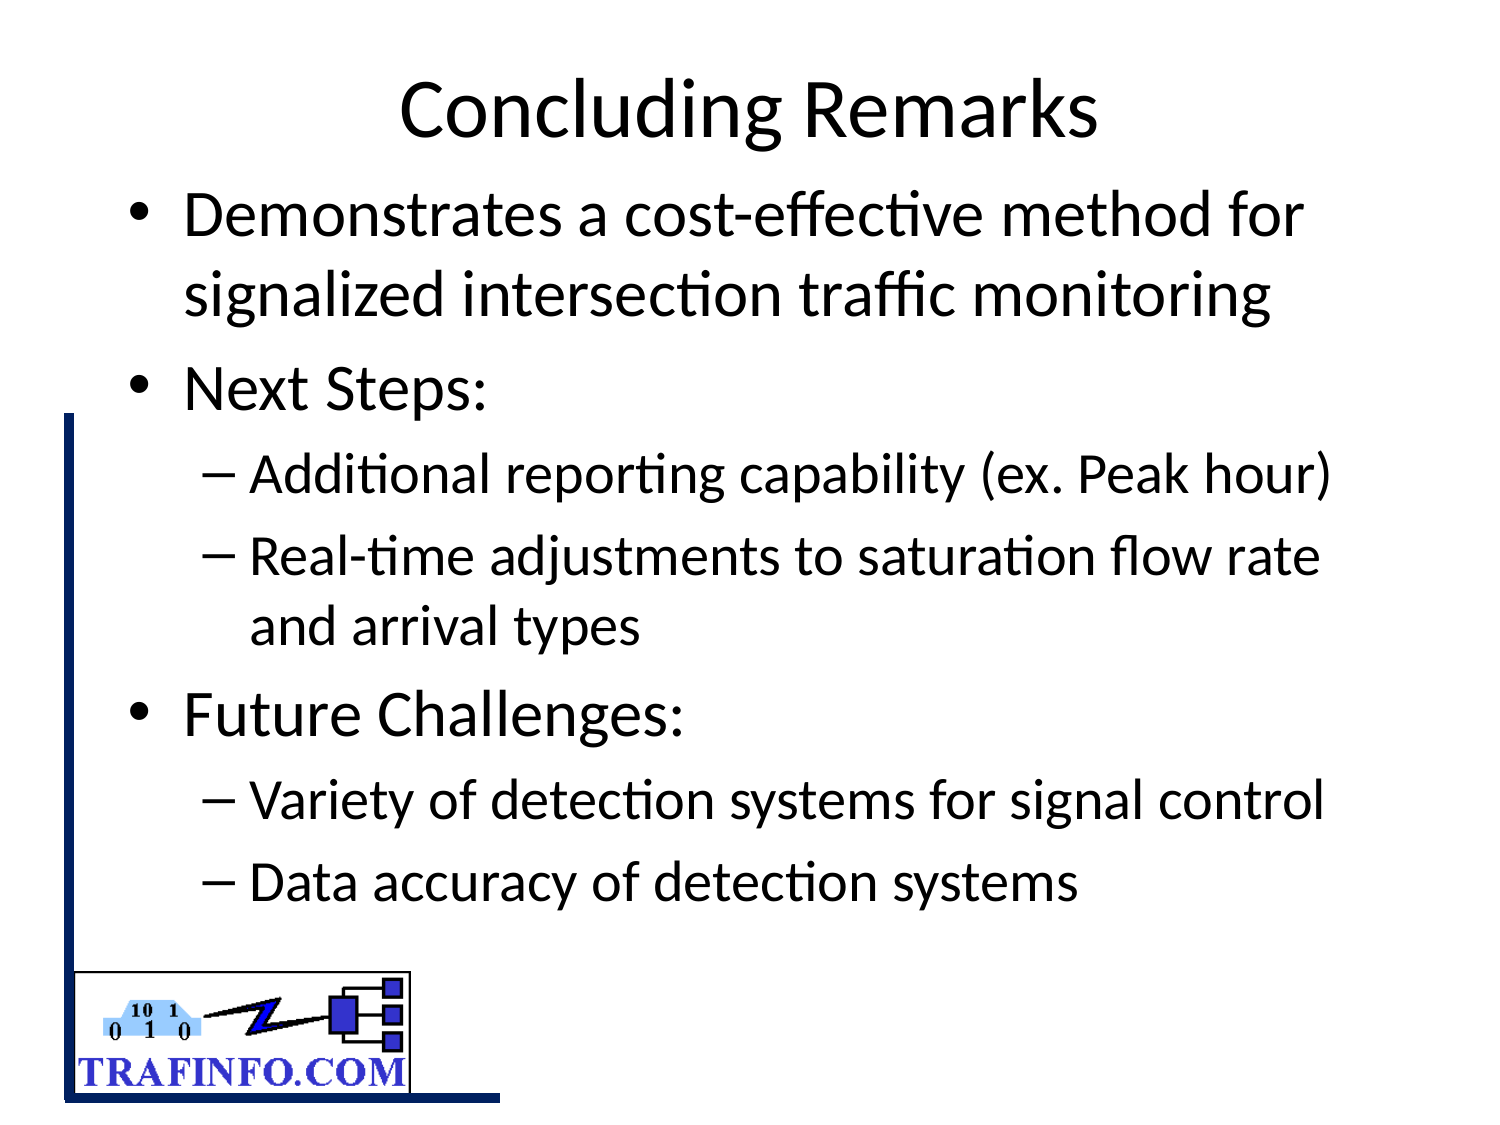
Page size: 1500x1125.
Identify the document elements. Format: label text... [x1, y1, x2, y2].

picture [74, 971, 411, 1093]
list Demonstrates a cost-effective method for signalized intersection traffic monitoring Next Steps: Additional reporting capability (ex. Peak hour) Real-time adjustments to saturation flow rate and arrival types Future Challenges: Variety of detection systems for signal control Data accuracy of detection systems [112, 162, 1425, 963]
title Concluding Remarks [75, 45, 1425, 163]
